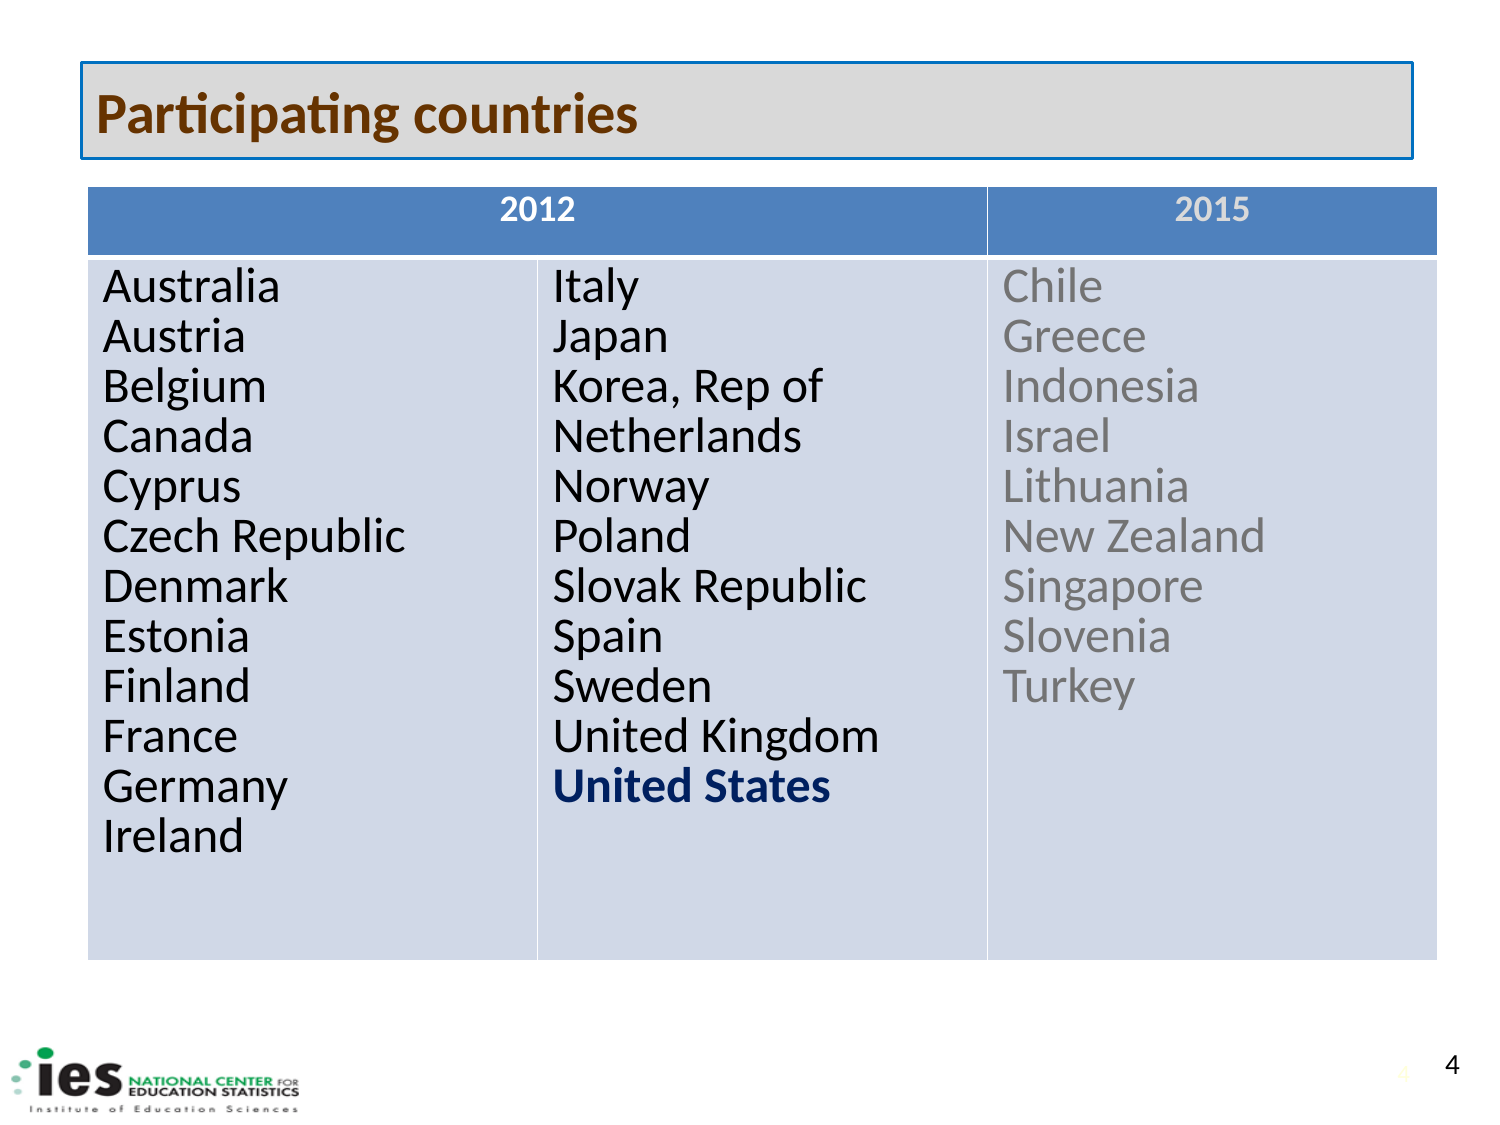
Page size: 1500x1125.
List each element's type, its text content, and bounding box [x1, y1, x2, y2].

picture [0, 1037, 326, 1125]
table_header 2012 [88, 187, 987, 255]
table_cell Australia Austria Belgium Canada Cyprus Czech Republic Denmark Estonia Finland France Germany Ireland [88, 260, 537, 960]
title Participating countries [81, 62, 1413, 159]
table_cell Chile Greece Indonesia Israel Lithuania New Zealand Singapore Slovenia Turkey [988, 260, 1437, 960]
table_cell Italy Japan Korea, Rep of Netherlands Norway Poland Slovak Republic Spain Sweden United Kingdom United States [538, 260, 987, 960]
table_header 2015 [988, 187, 1437, 255]
slide_number 4 [1074, 1042, 1425, 1103]
